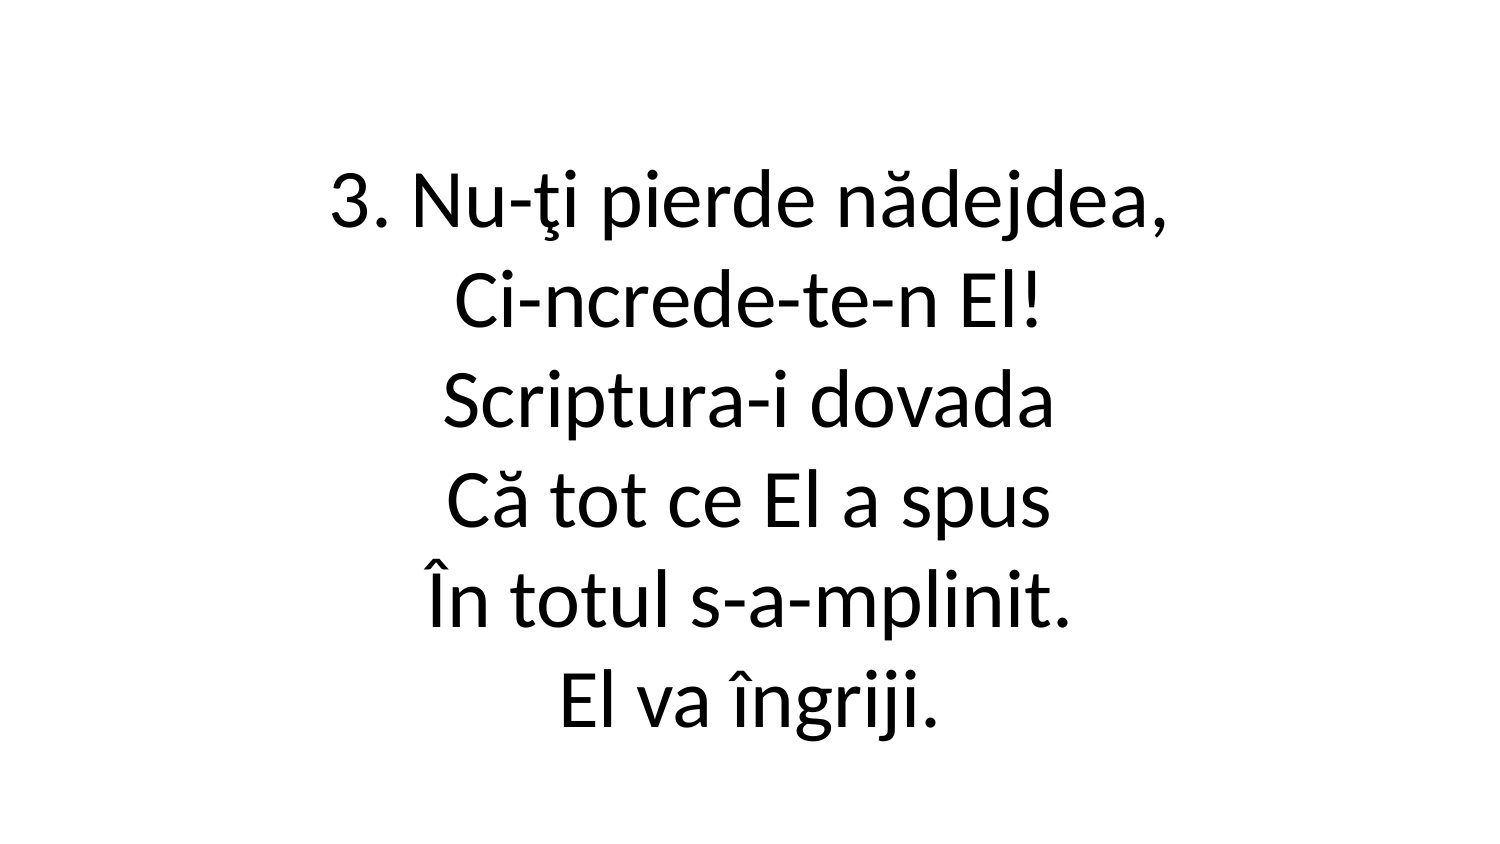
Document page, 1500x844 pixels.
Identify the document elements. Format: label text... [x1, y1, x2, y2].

text_box 3. Nu-ţi pierde nădejdea, Ci-ncrede-te-n El! Scriptura-i dovada Că tot ce El a spus În totul s-a-mplinit. El va îngriji. [314, 92, 1186, 752]
